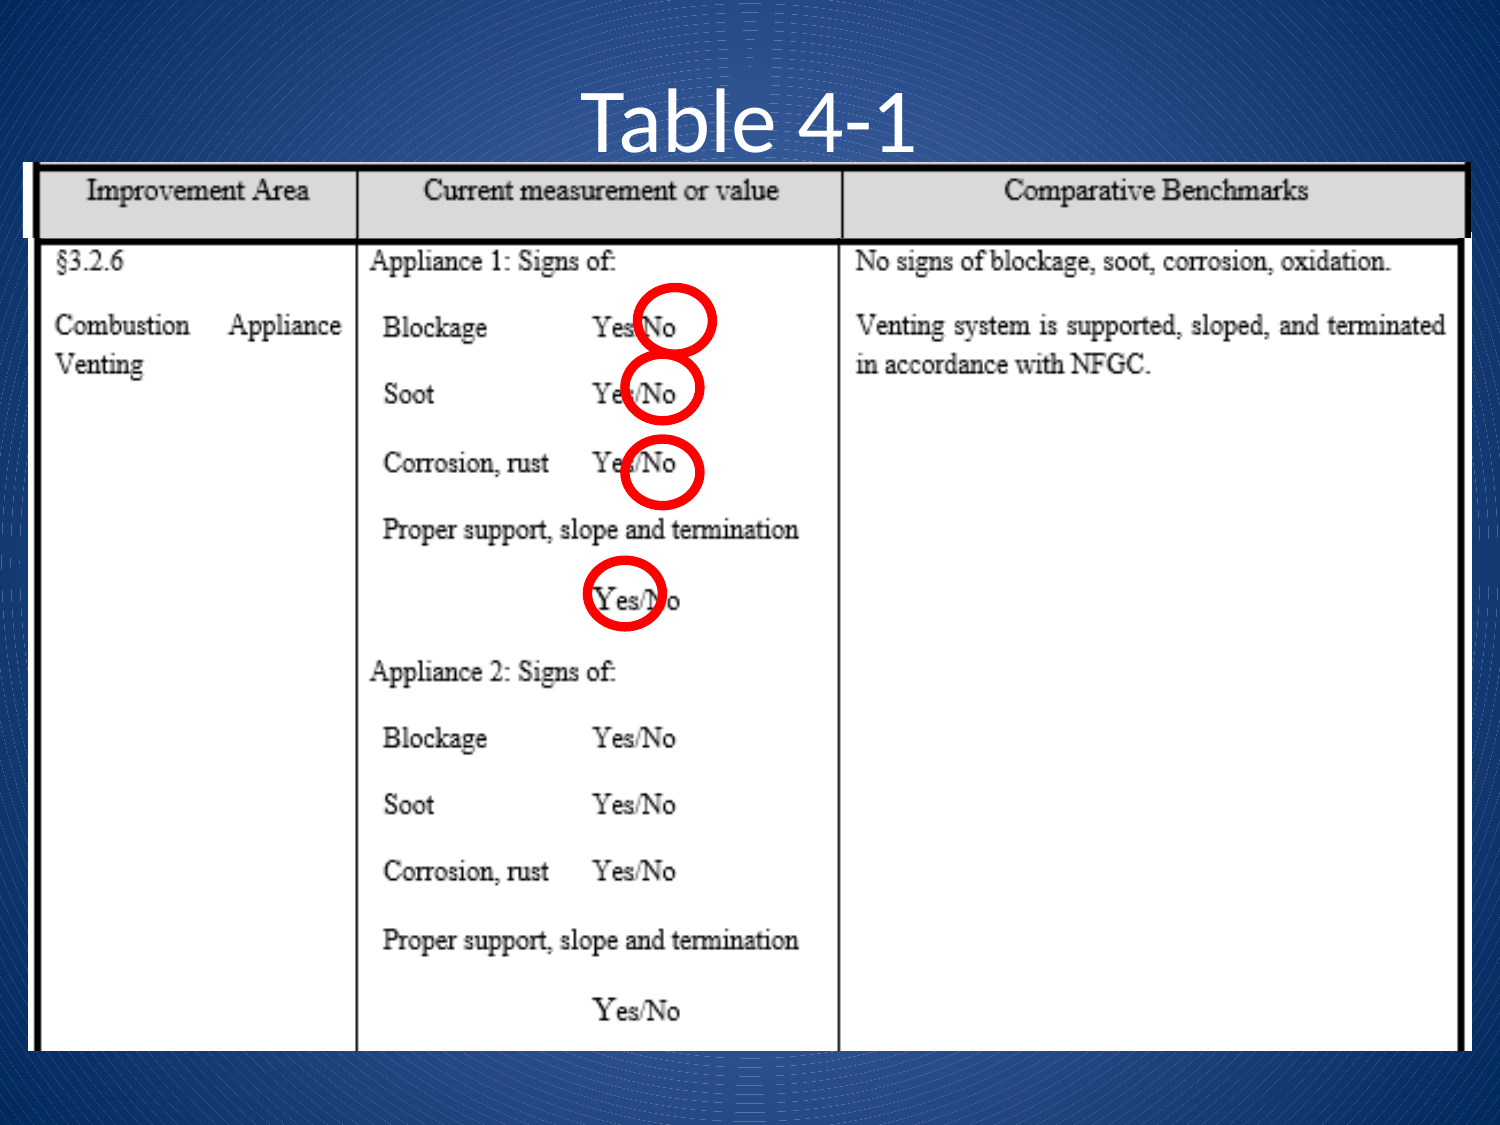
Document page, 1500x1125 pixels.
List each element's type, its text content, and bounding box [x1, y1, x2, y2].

picture [22, 162, 1472, 238]
title Table 4-1 [75, 0, 1425, 160]
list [28, 245, 1472, 1052]
